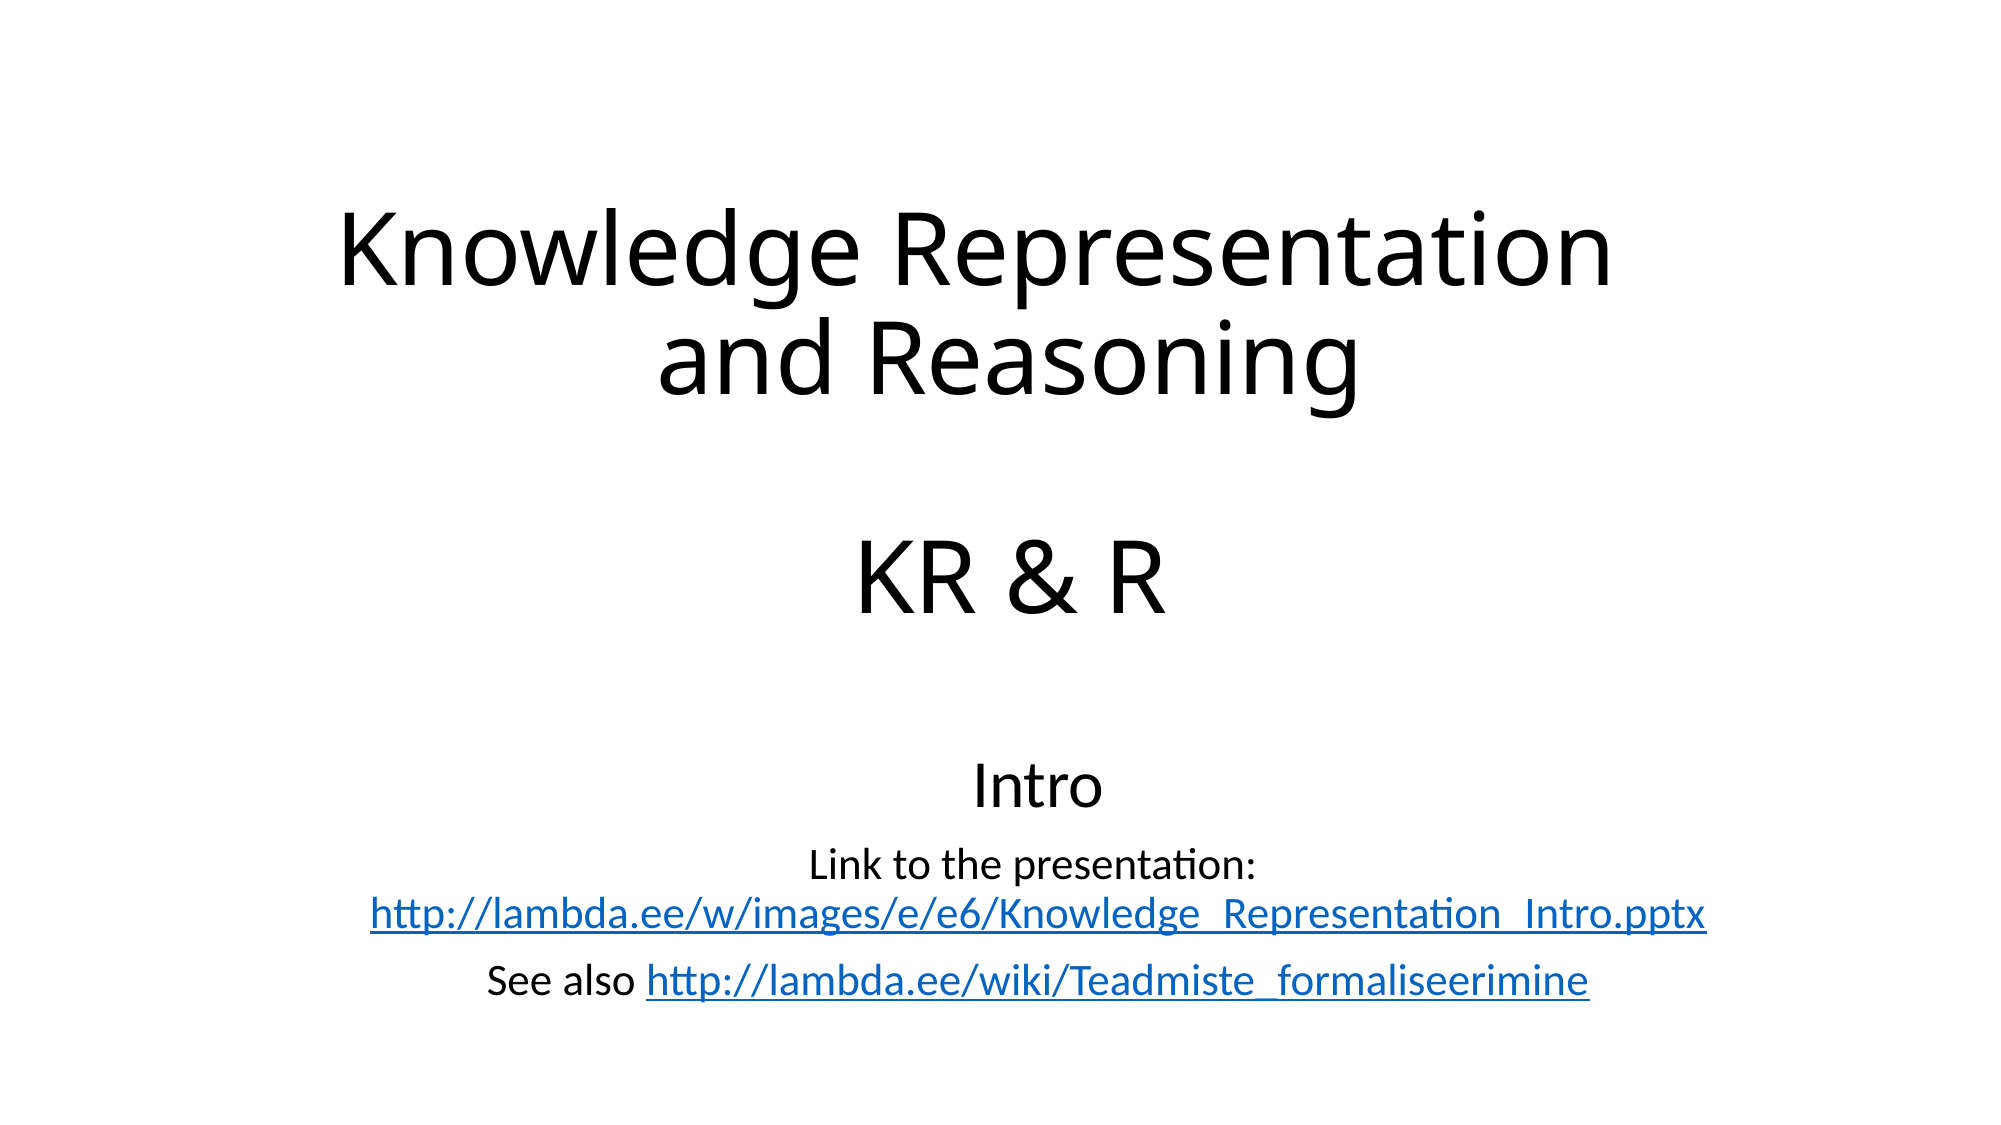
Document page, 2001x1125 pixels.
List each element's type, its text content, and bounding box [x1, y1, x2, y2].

subtitle Intro Link to the presentation: http://lambda.ee/w/images/e/e6/Knowledge_Representation_Intro.pptx See also http://lambda.ee/wiki/Teadmiste_formaliseerimine [259, 669, 1817, 1017]
title Knowledge Representation and Reasoning KR & R [249, 184, 1770, 643]
